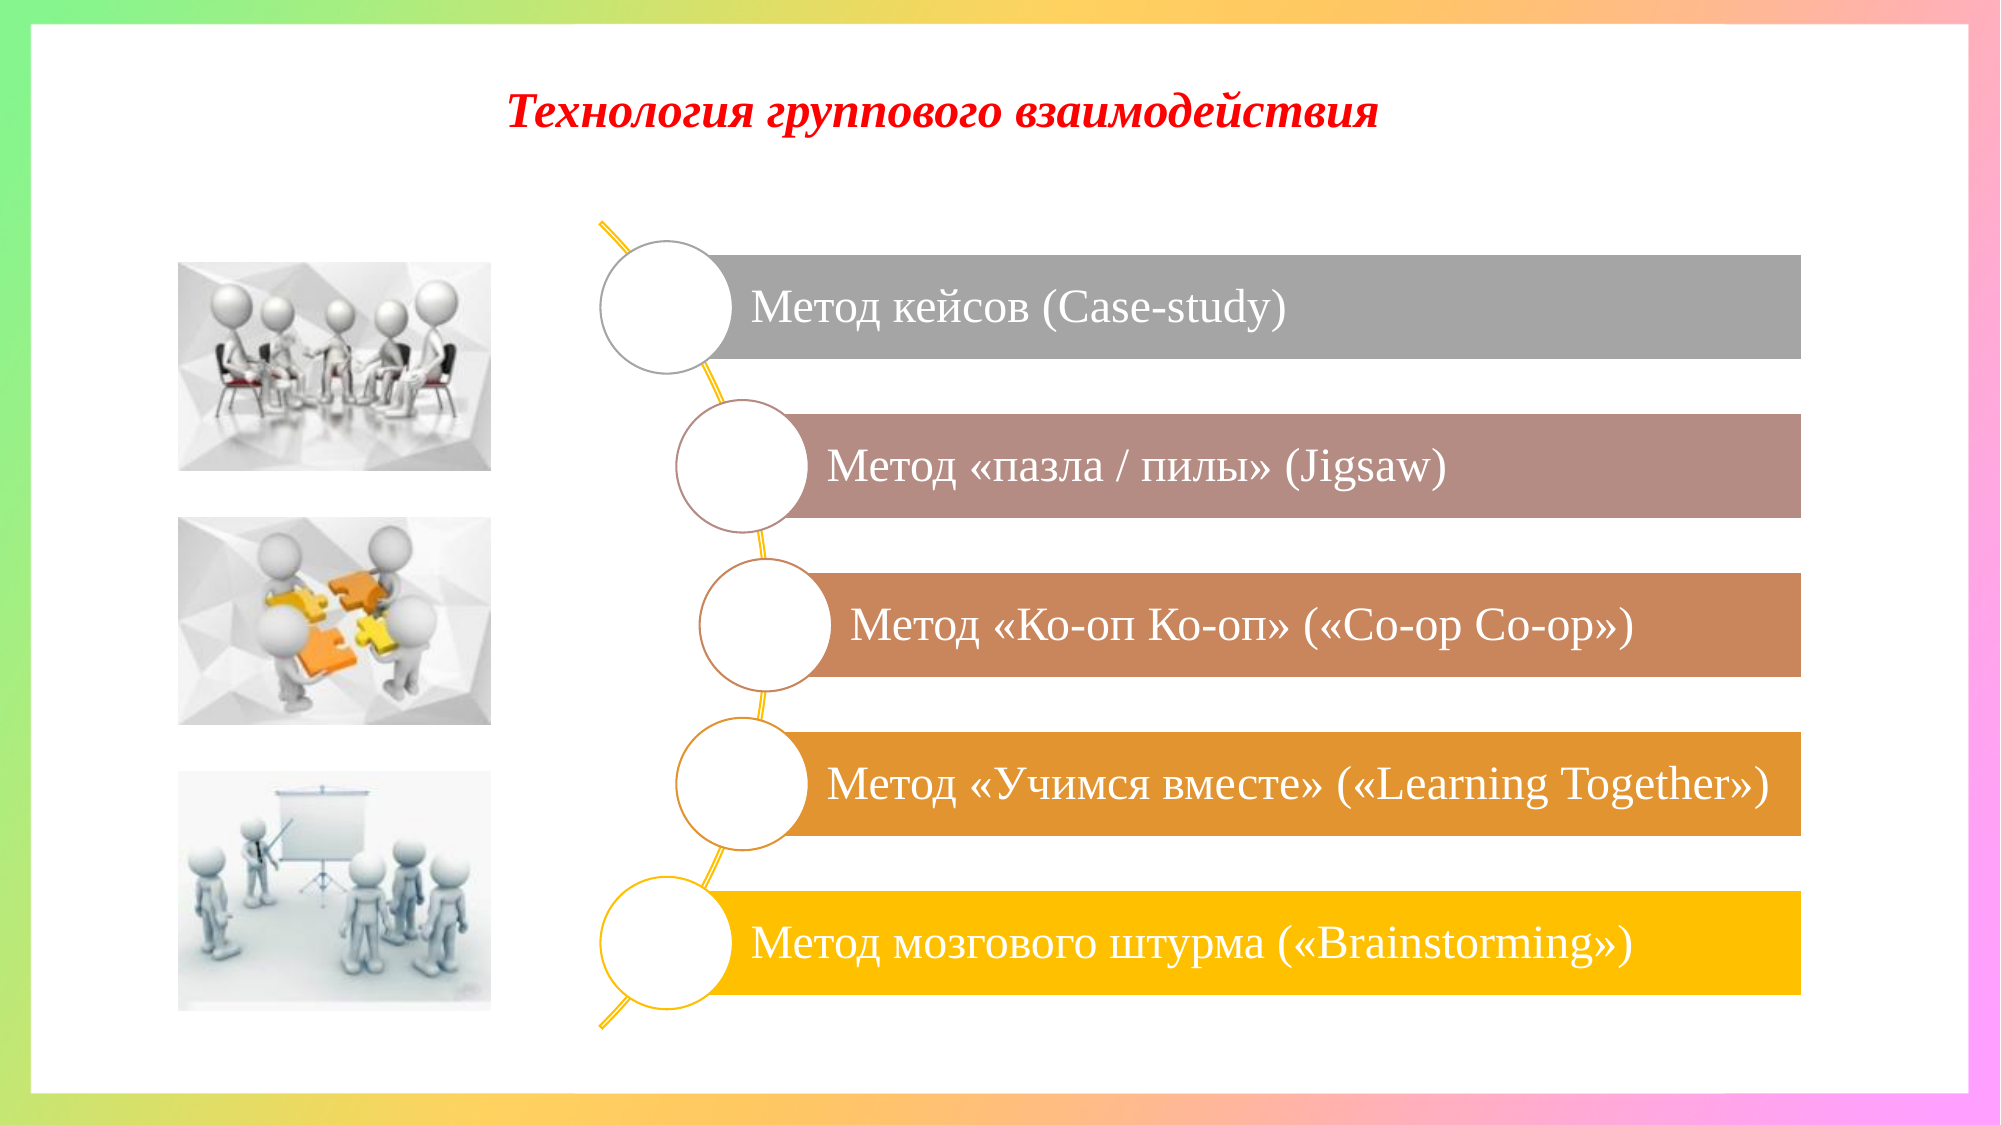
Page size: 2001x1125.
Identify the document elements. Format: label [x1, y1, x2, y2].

picture [0, 0, 2000, 1125]
text_box [586, 201, 1814, 1049]
